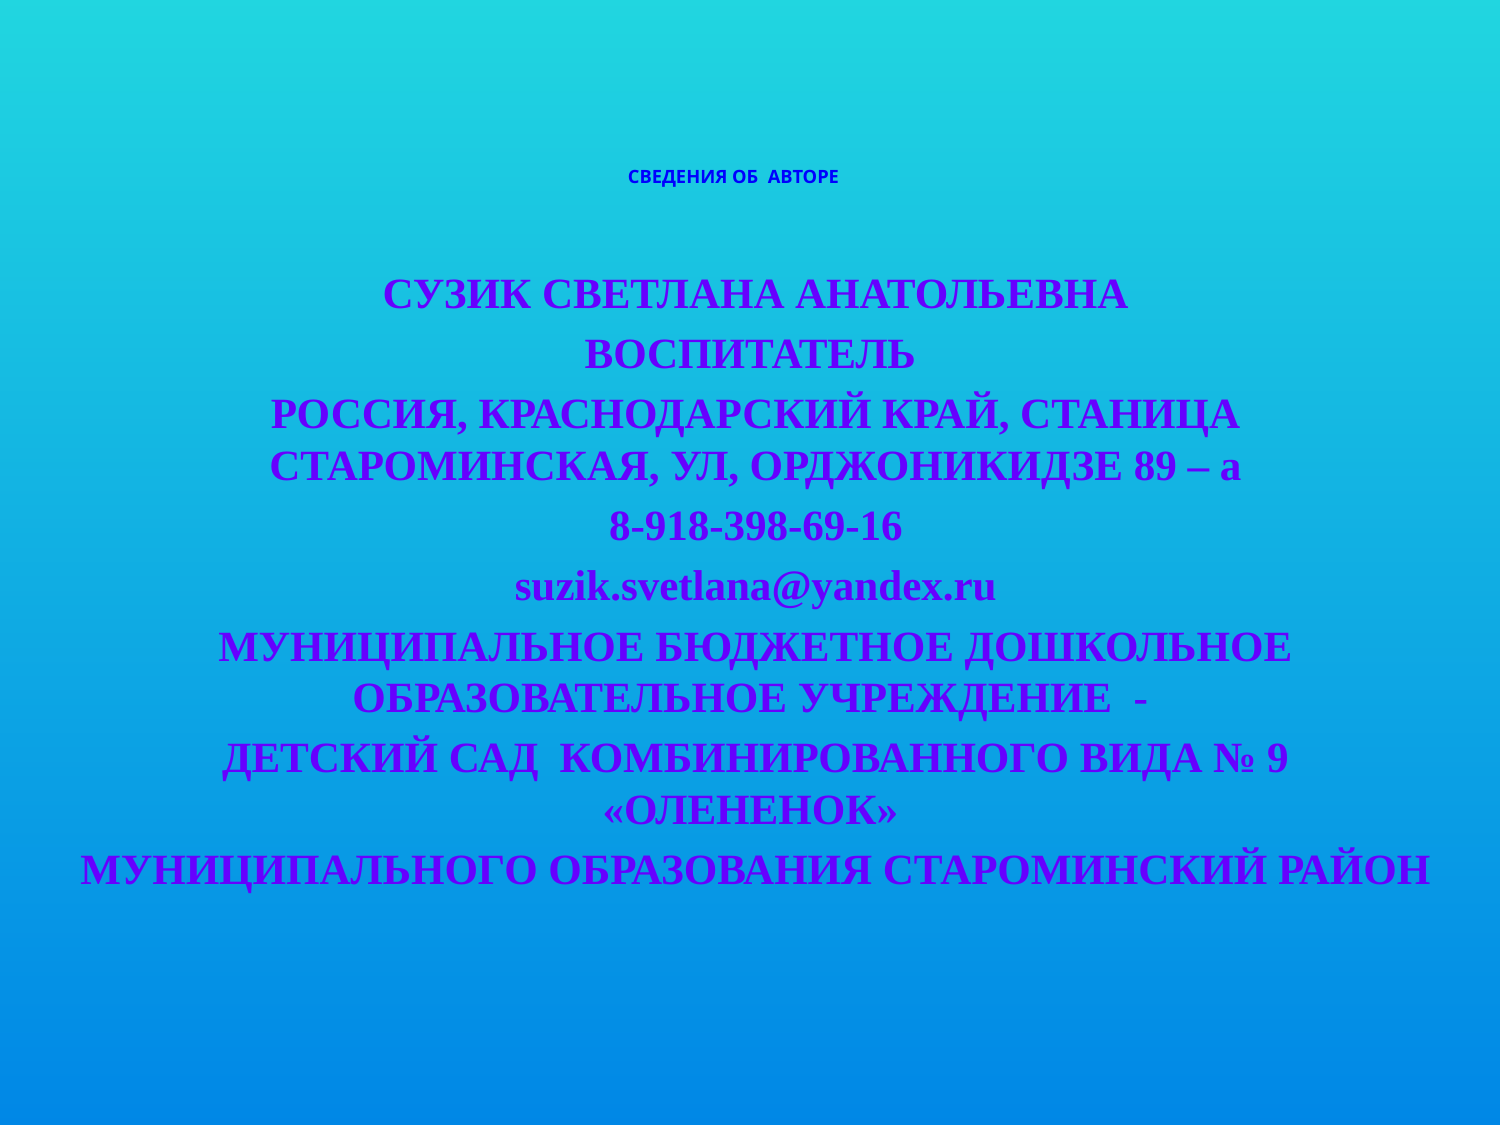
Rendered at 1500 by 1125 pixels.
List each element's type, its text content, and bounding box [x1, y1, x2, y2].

subtitle СУЗИК СВЕТЛАНА АНАТОЛЬЕВНА ВОСПИТАТЕЛЬ РОССИЯ, КРАСНОДАРСКИЙ КРАЙ, СТАНИЦА СТАРОМИНСКАЯ, УЛ, ОРДЖОНИКИДЗЕ 89 – а 8-918-398-69-16 suzik.svetlana@yandex.ru МУНИЦИПАЛЬНОЕ БЮДЖЕТНОЕ ДОШКОЛЬНОЕ ОБРАЗОВАТЕЛЬНОЕ УЧРЕЖДЕНИЕ - ДЕТСКИЙ САД КОМБИНИРОВАННОГО ВИДА № 9 «ОЛЕНЕНОК» МУНИЦИПАЛЬНОГО ОБРАЗОВАНИЯ СТАРОМИНСКИЙ РАЙОН [58, 257, 1454, 915]
title СВЕДЕНИЯ ОБ АВТОРЕ [58, 70, 1409, 188]
